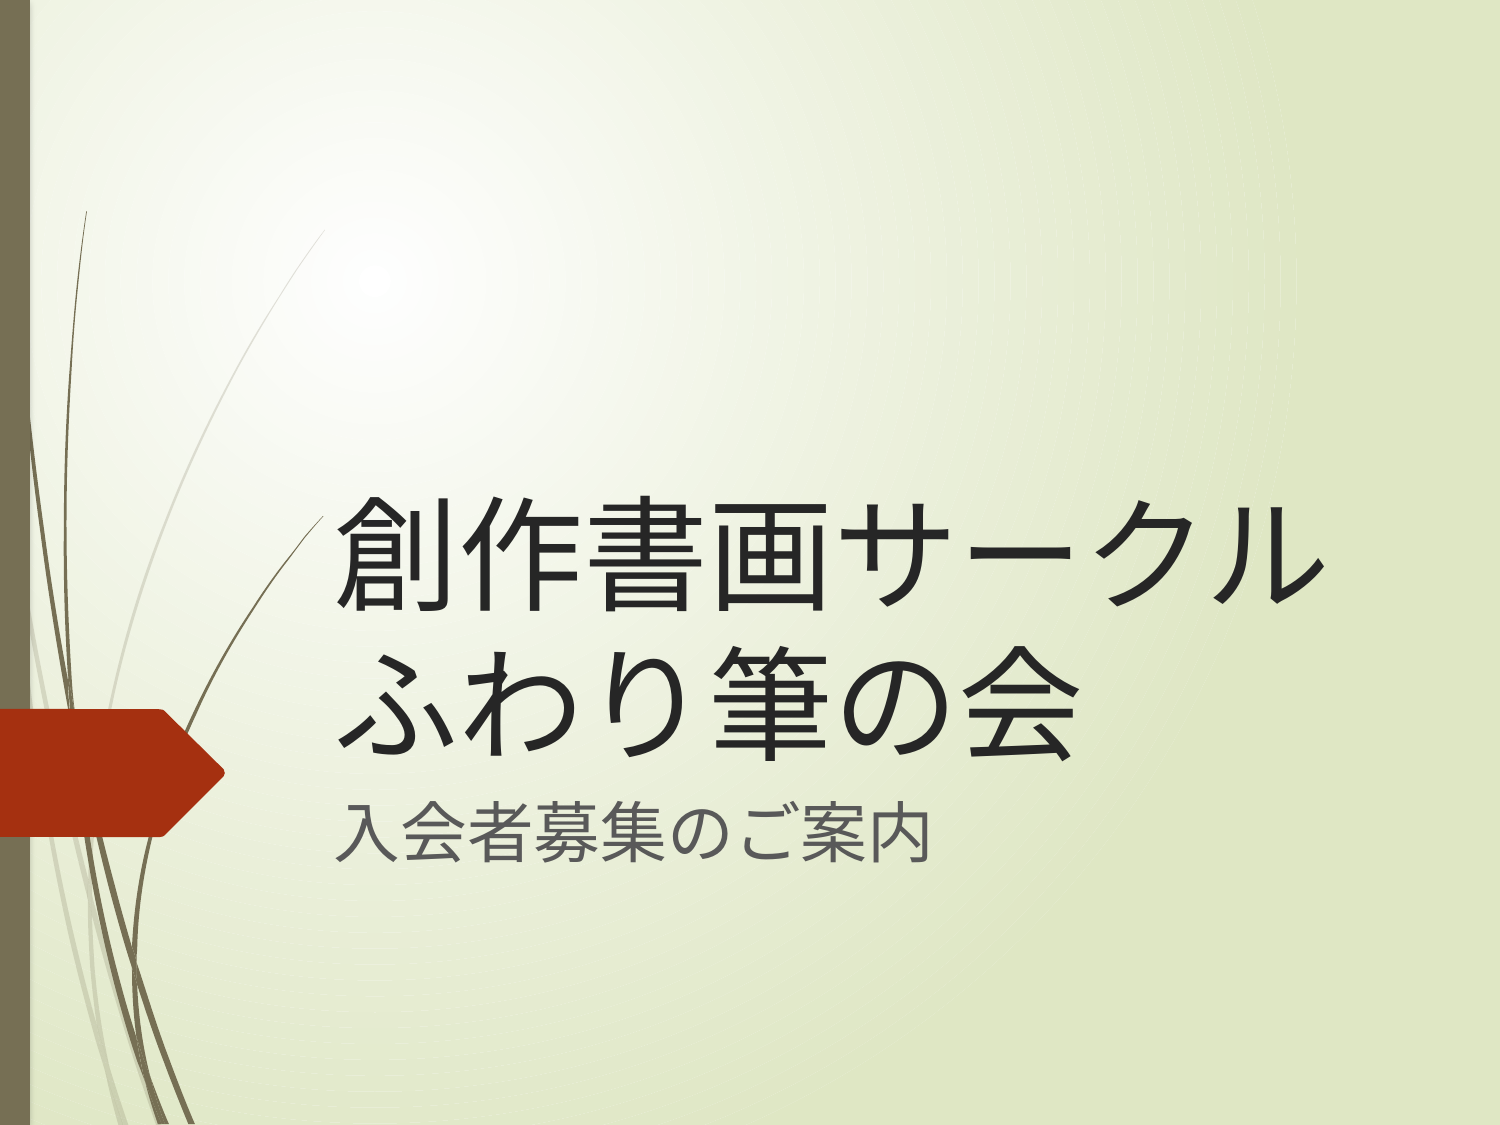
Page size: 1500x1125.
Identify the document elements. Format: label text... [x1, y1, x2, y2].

subtitle 入会者募集のご案内 [318, 783, 1402, 969]
title 創作書画サークル ふわり筆の会 [318, 412, 1402, 783]
